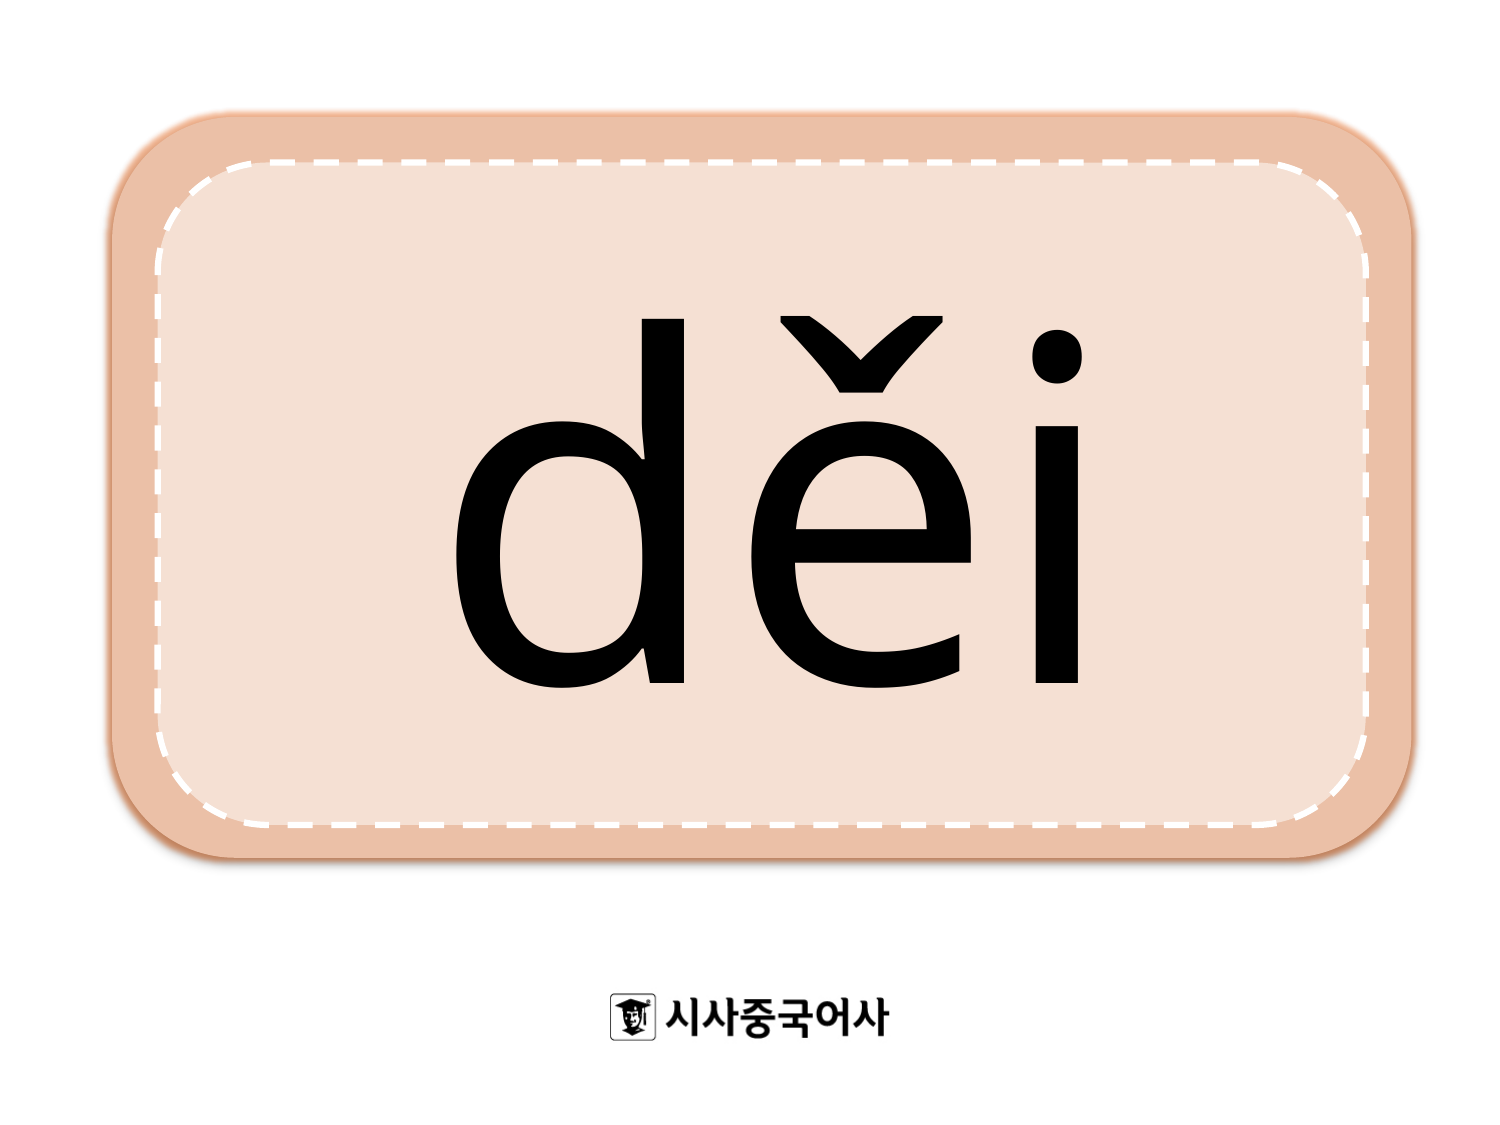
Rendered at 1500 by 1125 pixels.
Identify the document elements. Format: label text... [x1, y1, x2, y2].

picture [602, 987, 898, 1047]
text_box děi [171, 160, 1380, 824]
